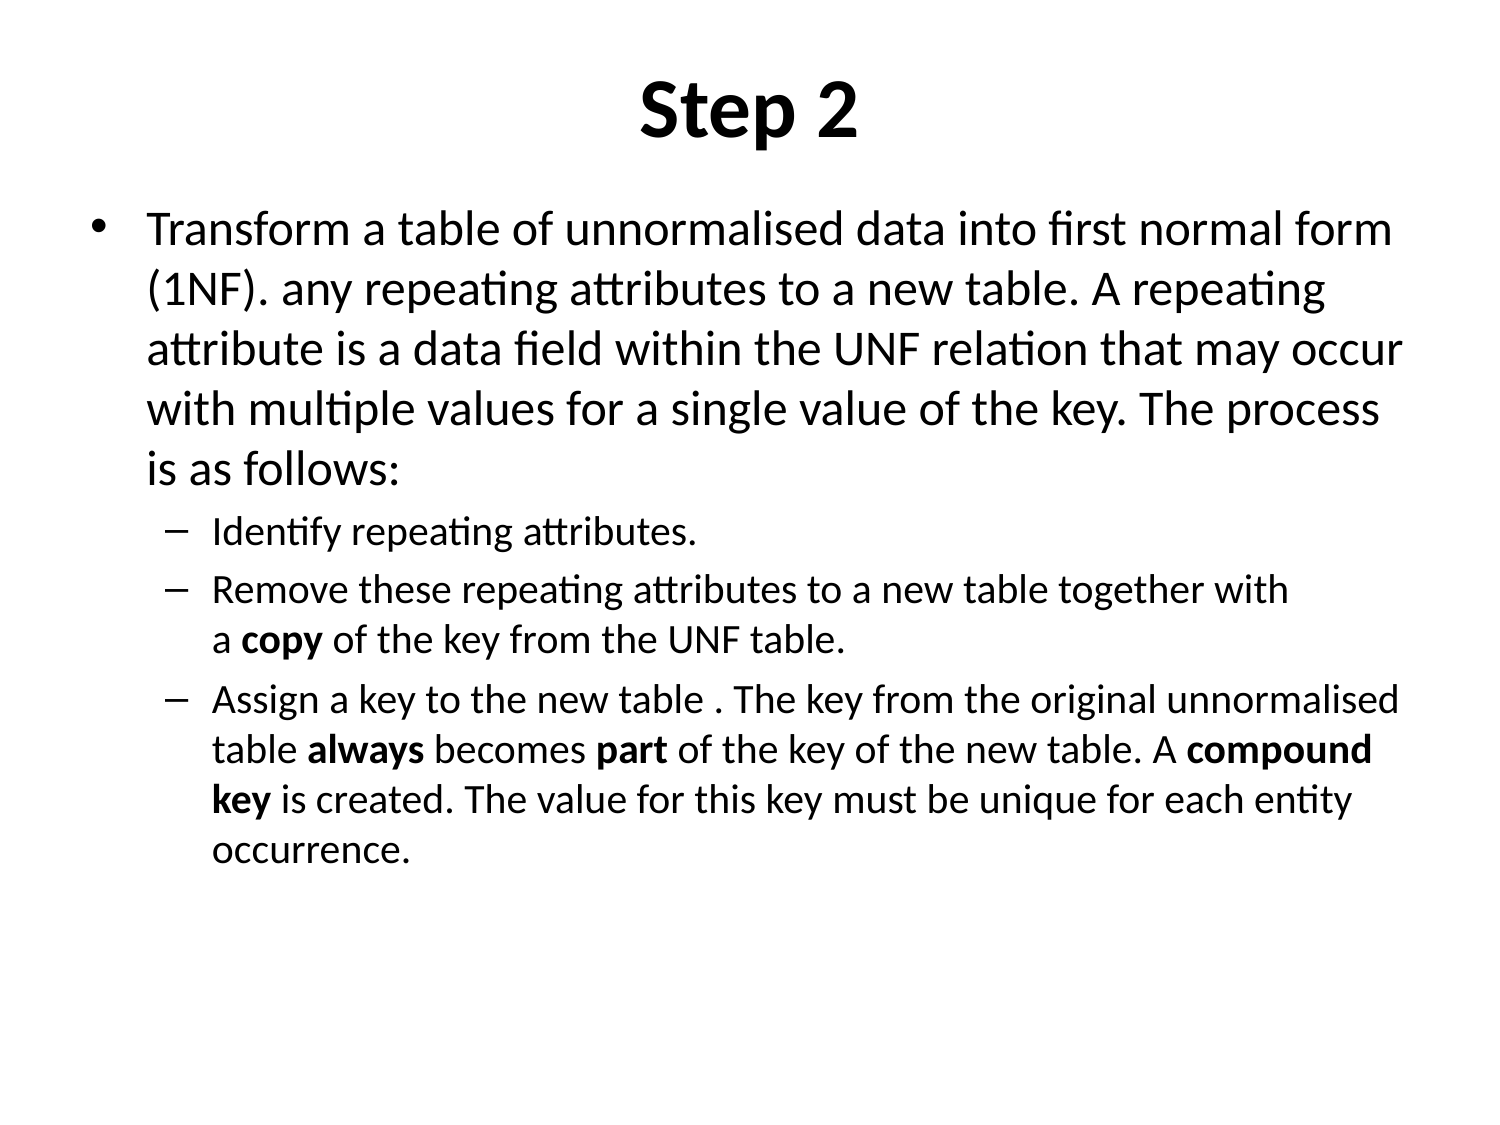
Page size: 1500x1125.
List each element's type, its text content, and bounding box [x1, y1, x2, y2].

title Step 2 [75, 45, 1425, 163]
list Transform a table of unnormalised data into first normal form (1NF). any repeating attributes to a new table. A repeating attribute is a data field within the UNF relation that may occur with multiple values for a single value of the key. The process is as follows: Identify repeating attributes. Remove these repeating attributes to a new table together with a copy of the key from the UNF table. Assign a key to the new table . The key from the original unnormalised table always becomes part of the key of the new table. A compound key is created. The value for this key must be unique for each entity occurrence. [75, 187, 1425, 1005]
